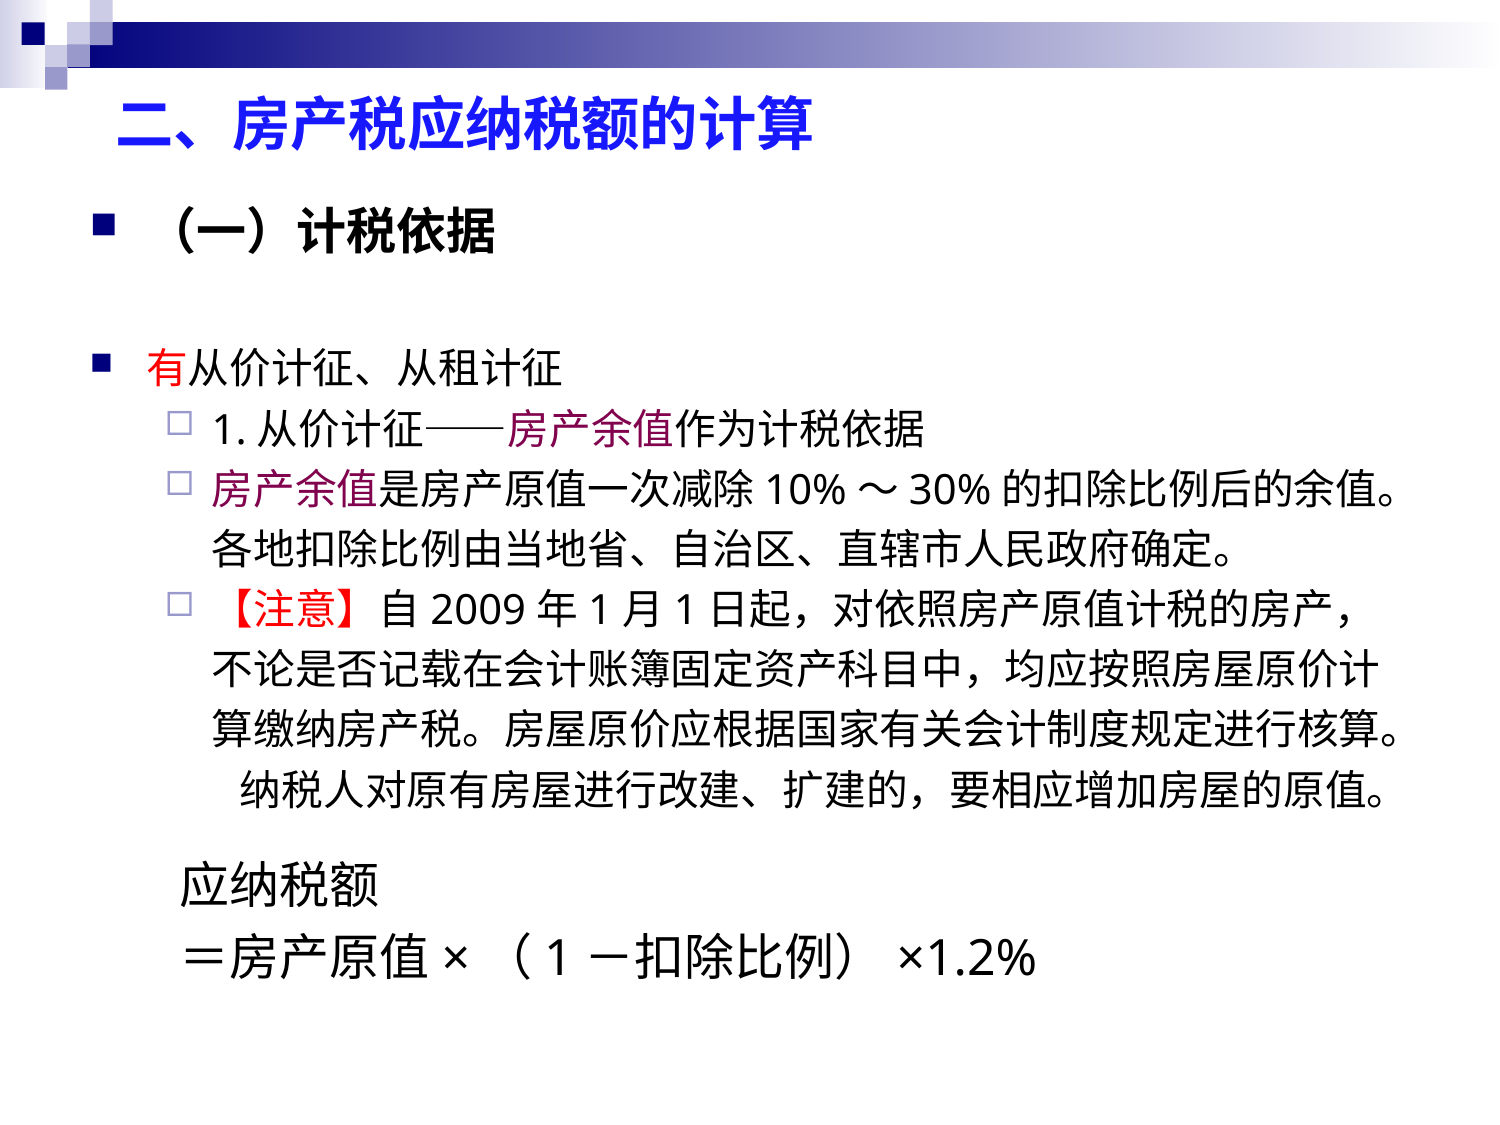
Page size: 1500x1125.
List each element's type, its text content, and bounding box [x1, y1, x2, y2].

title 二、房产税应纳税额的计算 [100, 9, 1452, 235]
list （一）计税依据 有从价计征、从租计征 1.从价计征——房产余值作为计税依据 房产余值是房产原值一次减除10%～30%的扣除比例后的余值。各地扣除比例由当地省、自治区、直辖市人民政府确定。 【注意】自2009年1月1日起，对依照房产原值计税的房产，不论是否记载在会计账簿固定资产科目中，均应按照房屋原价计算缴纳房产税。房屋原价应根据国家有关会计制度规定进行核算。 纳税人对原有房屋进行改建、扩建的，要相应增加房屋的原值。 [74, 179, 1426, 862]
text_box 应纳税额 ＝房产原值×（1－扣除比例）×1.2% [88, 834, 1436, 993]
